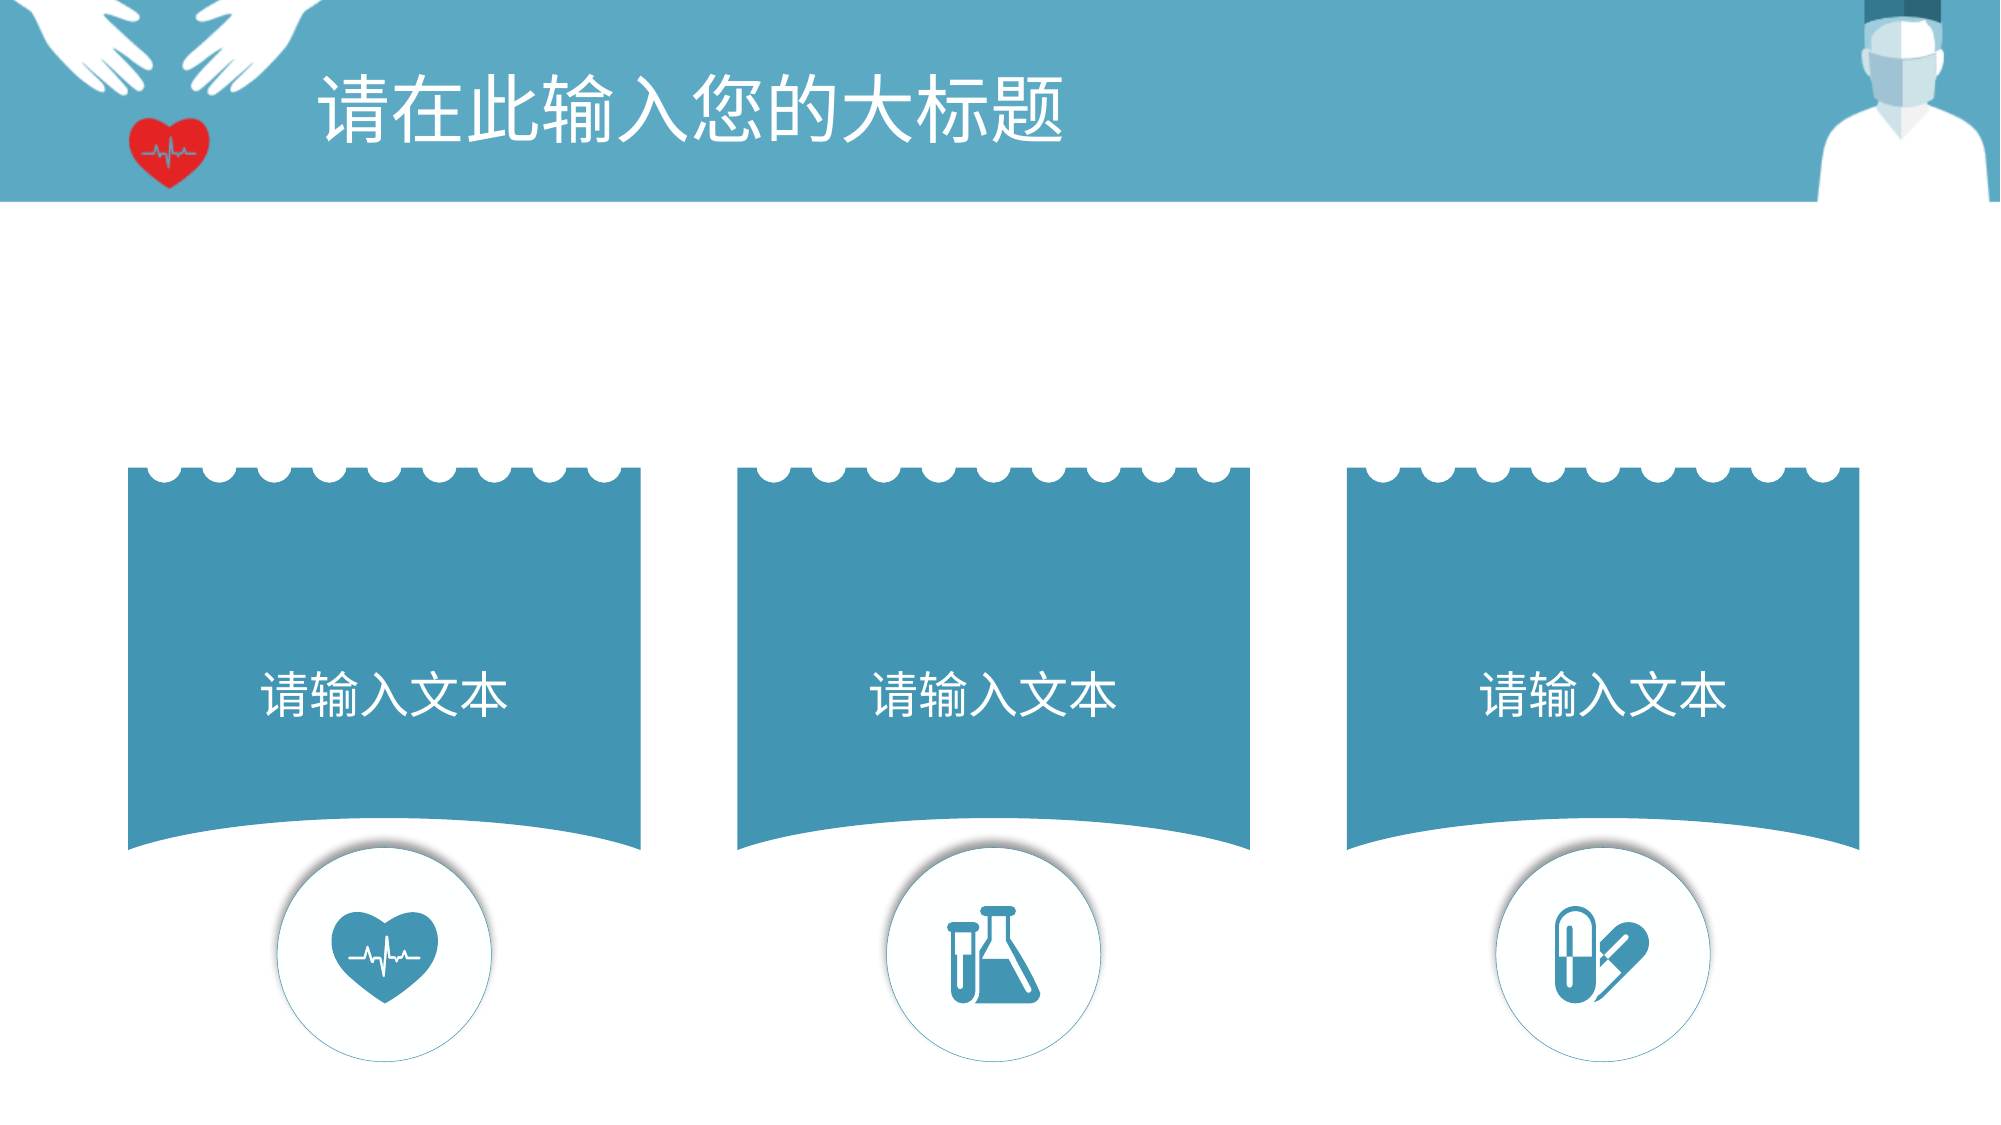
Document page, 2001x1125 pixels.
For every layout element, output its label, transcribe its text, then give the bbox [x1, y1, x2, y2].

picture [0, 0, 2000, 1125]
text_box [276, 846, 493, 1063]
text_box [331, 911, 438, 1004]
text_box [947, 922, 980, 1004]
text_box 请输入文本 [736, 466, 1251, 852]
text_box 请输入文本 [127, 466, 642, 852]
text_box [1555, 906, 1596, 1004]
text_box 请输入文本 [1345, 466, 1861, 852]
text_box [1593, 922, 1650, 1003]
text_box [974, 906, 1041, 1004]
title 请在此输入您的大标题 [300, 44, 1771, 184]
text_box [1494, 846, 1712, 1063]
text_box [885, 846, 1102, 1063]
